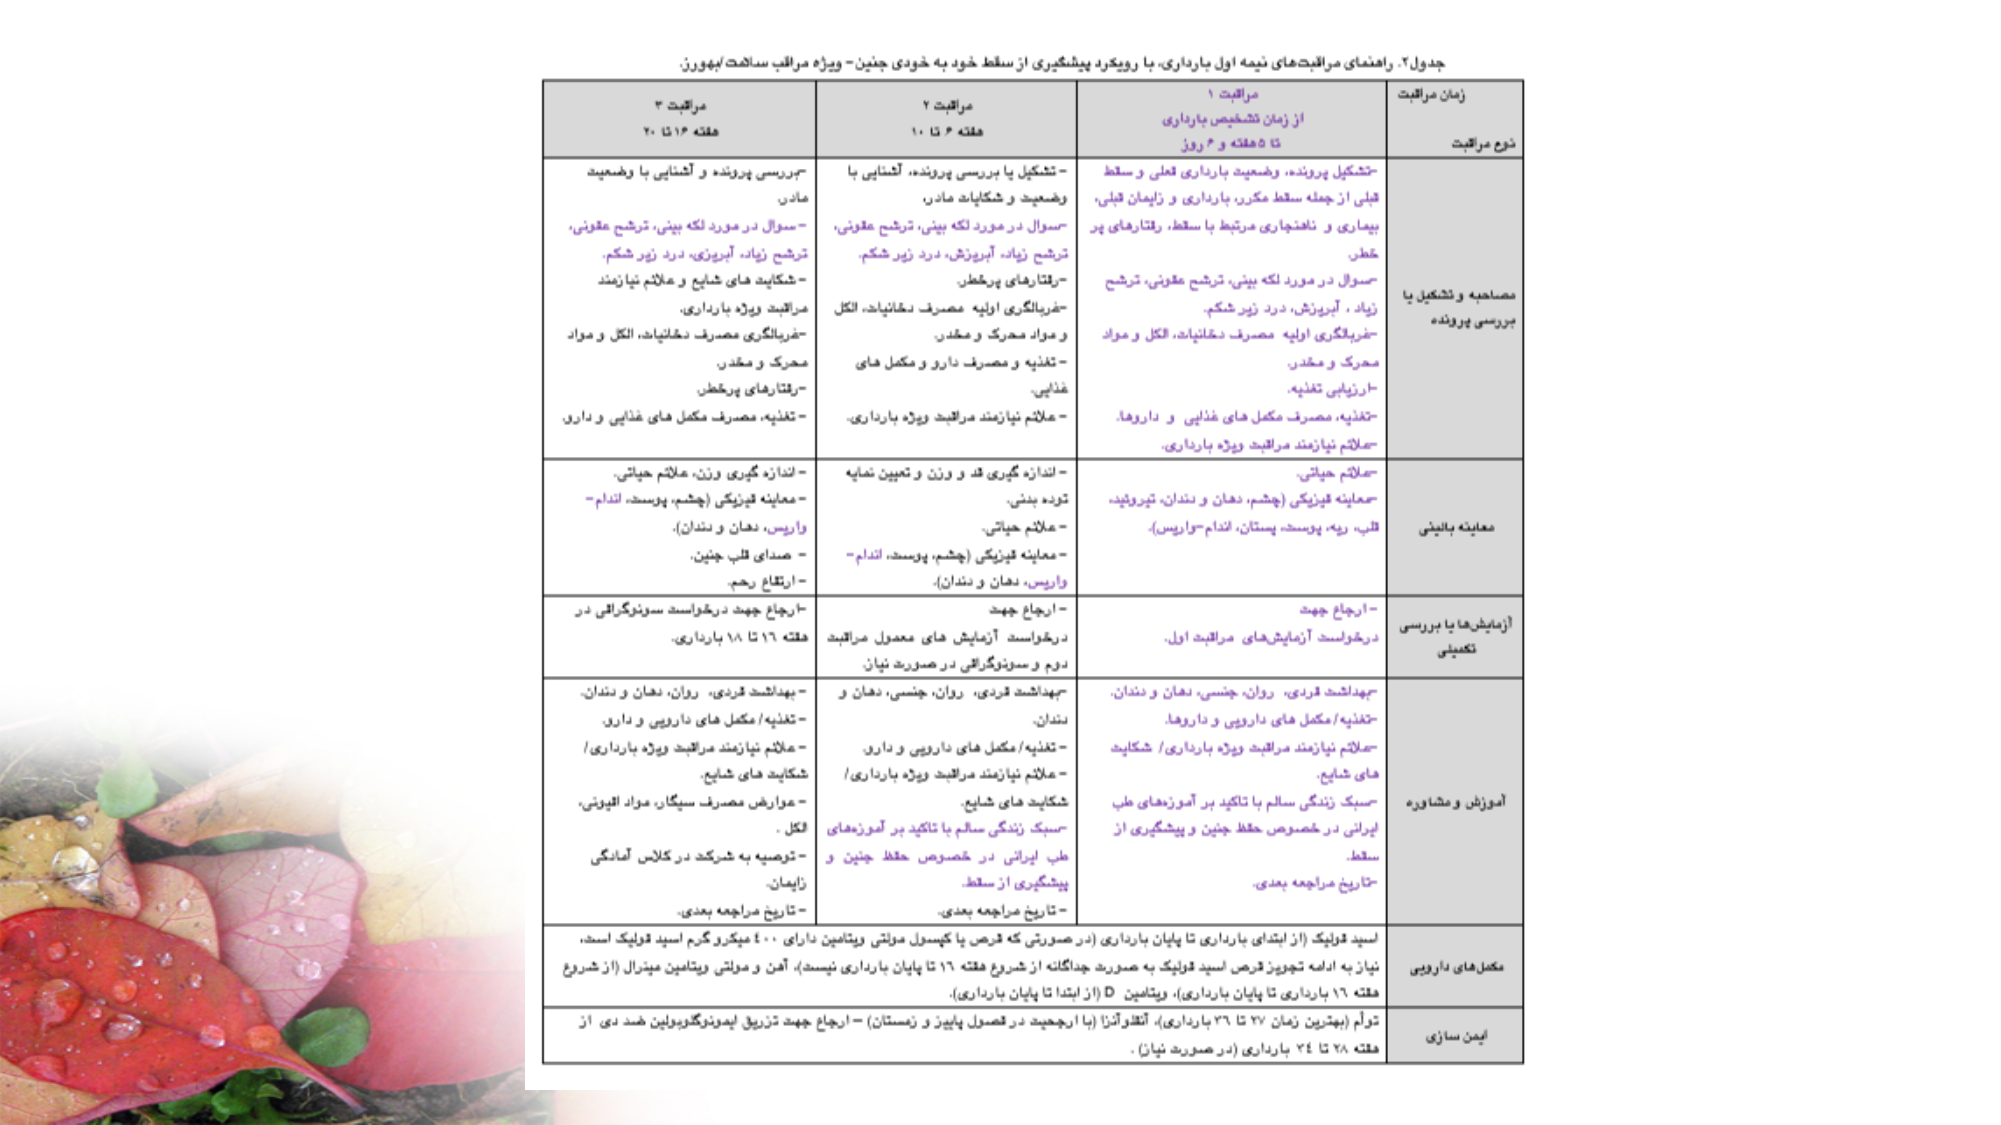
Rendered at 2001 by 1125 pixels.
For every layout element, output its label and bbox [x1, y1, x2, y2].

picture [0, 33, 1813, 1125]
